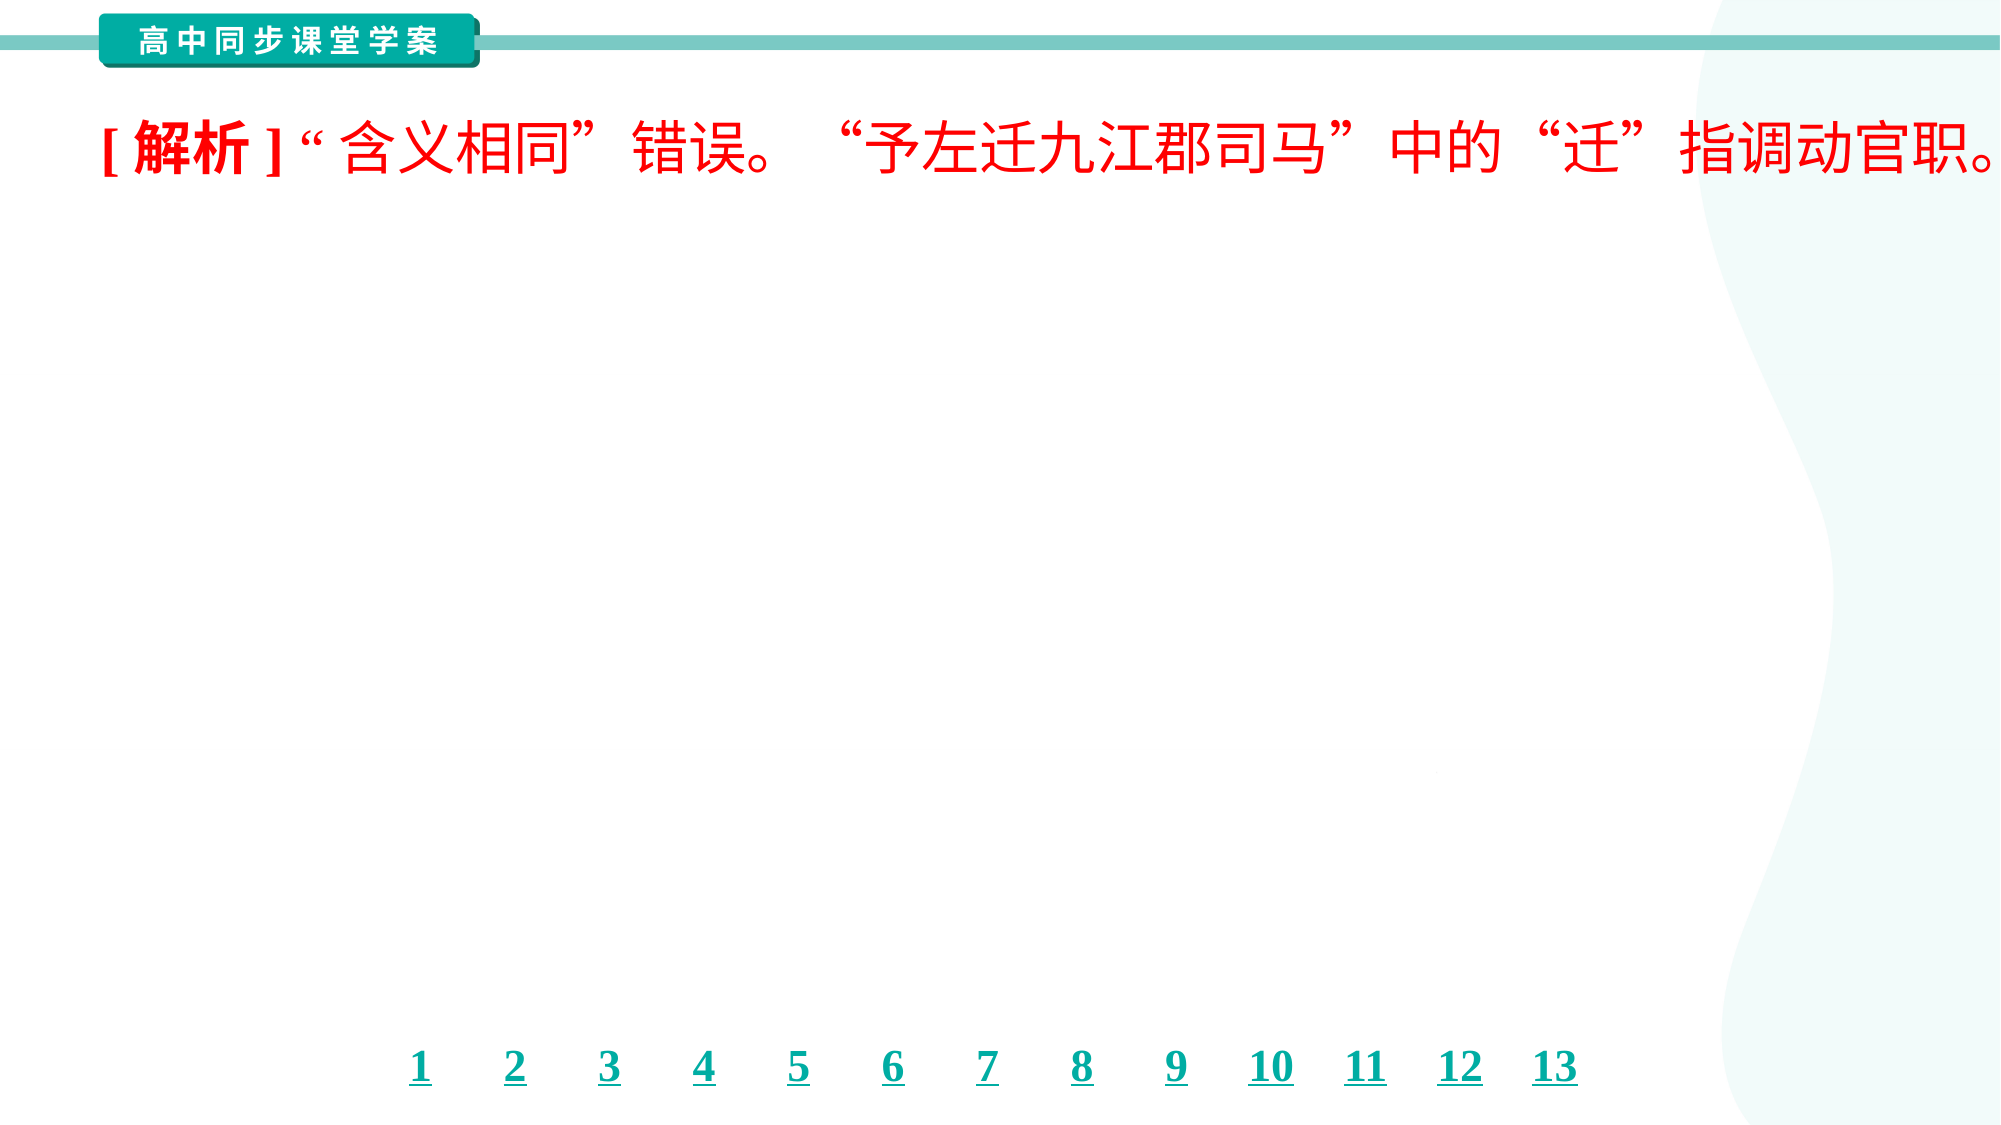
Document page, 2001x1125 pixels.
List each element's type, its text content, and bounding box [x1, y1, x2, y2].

text_box [解析] “含义相同”错误。“予左迁九江郡司马”中的“迁”指调动官职。 [100, 76, 1899, 170]
picture [0, 0, 2000, 1125]
